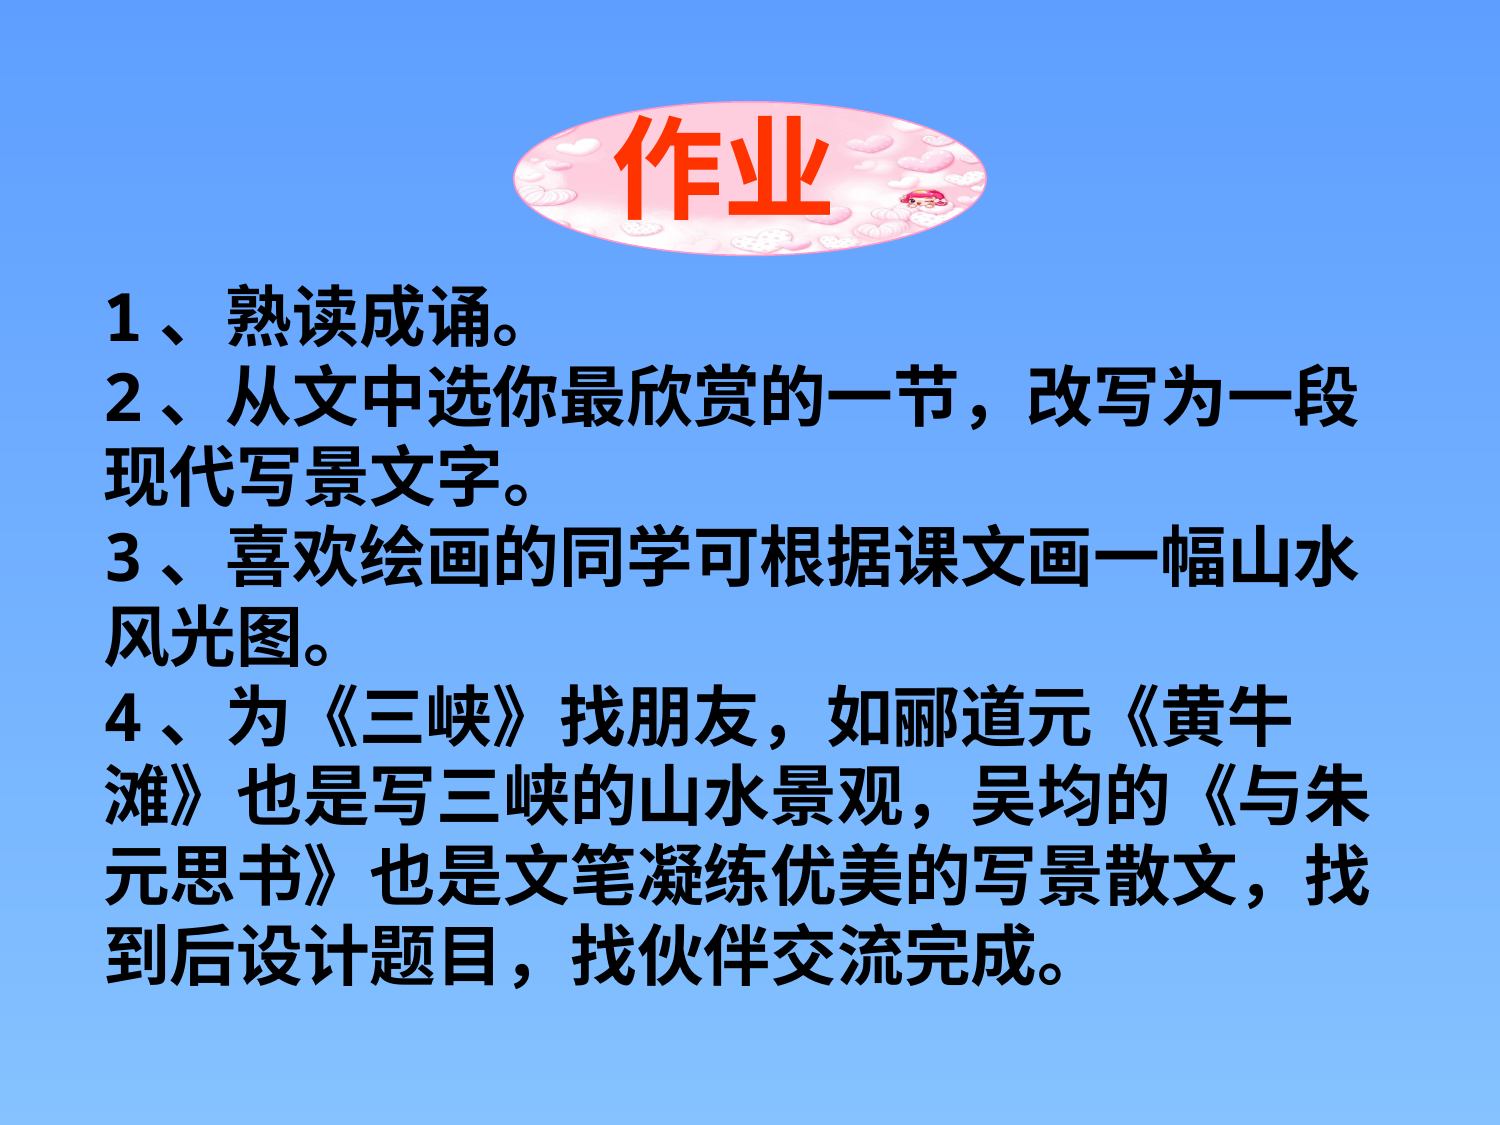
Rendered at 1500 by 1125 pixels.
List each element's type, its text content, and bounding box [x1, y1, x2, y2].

text_box 1、熟读成诵。 2、从文中选你最欣赏的一节，改写为一段现代写景文字。 3、喜欢绘画的同学可根据课文画一幅山水风光图。 4、为《三峡》找朋友，如郦道元《黄牛滩》也是写三峡的山水景观，吴均的《与朱元思书》也是文笔凝练优美的写景散文，找到后设计题目，找伙伴交流完成。 [88, 267, 1426, 1002]
text_box [513, 120, 596, 237]
text_box 作业 [596, 90, 852, 240]
text_box [608, 109, 987, 256]
